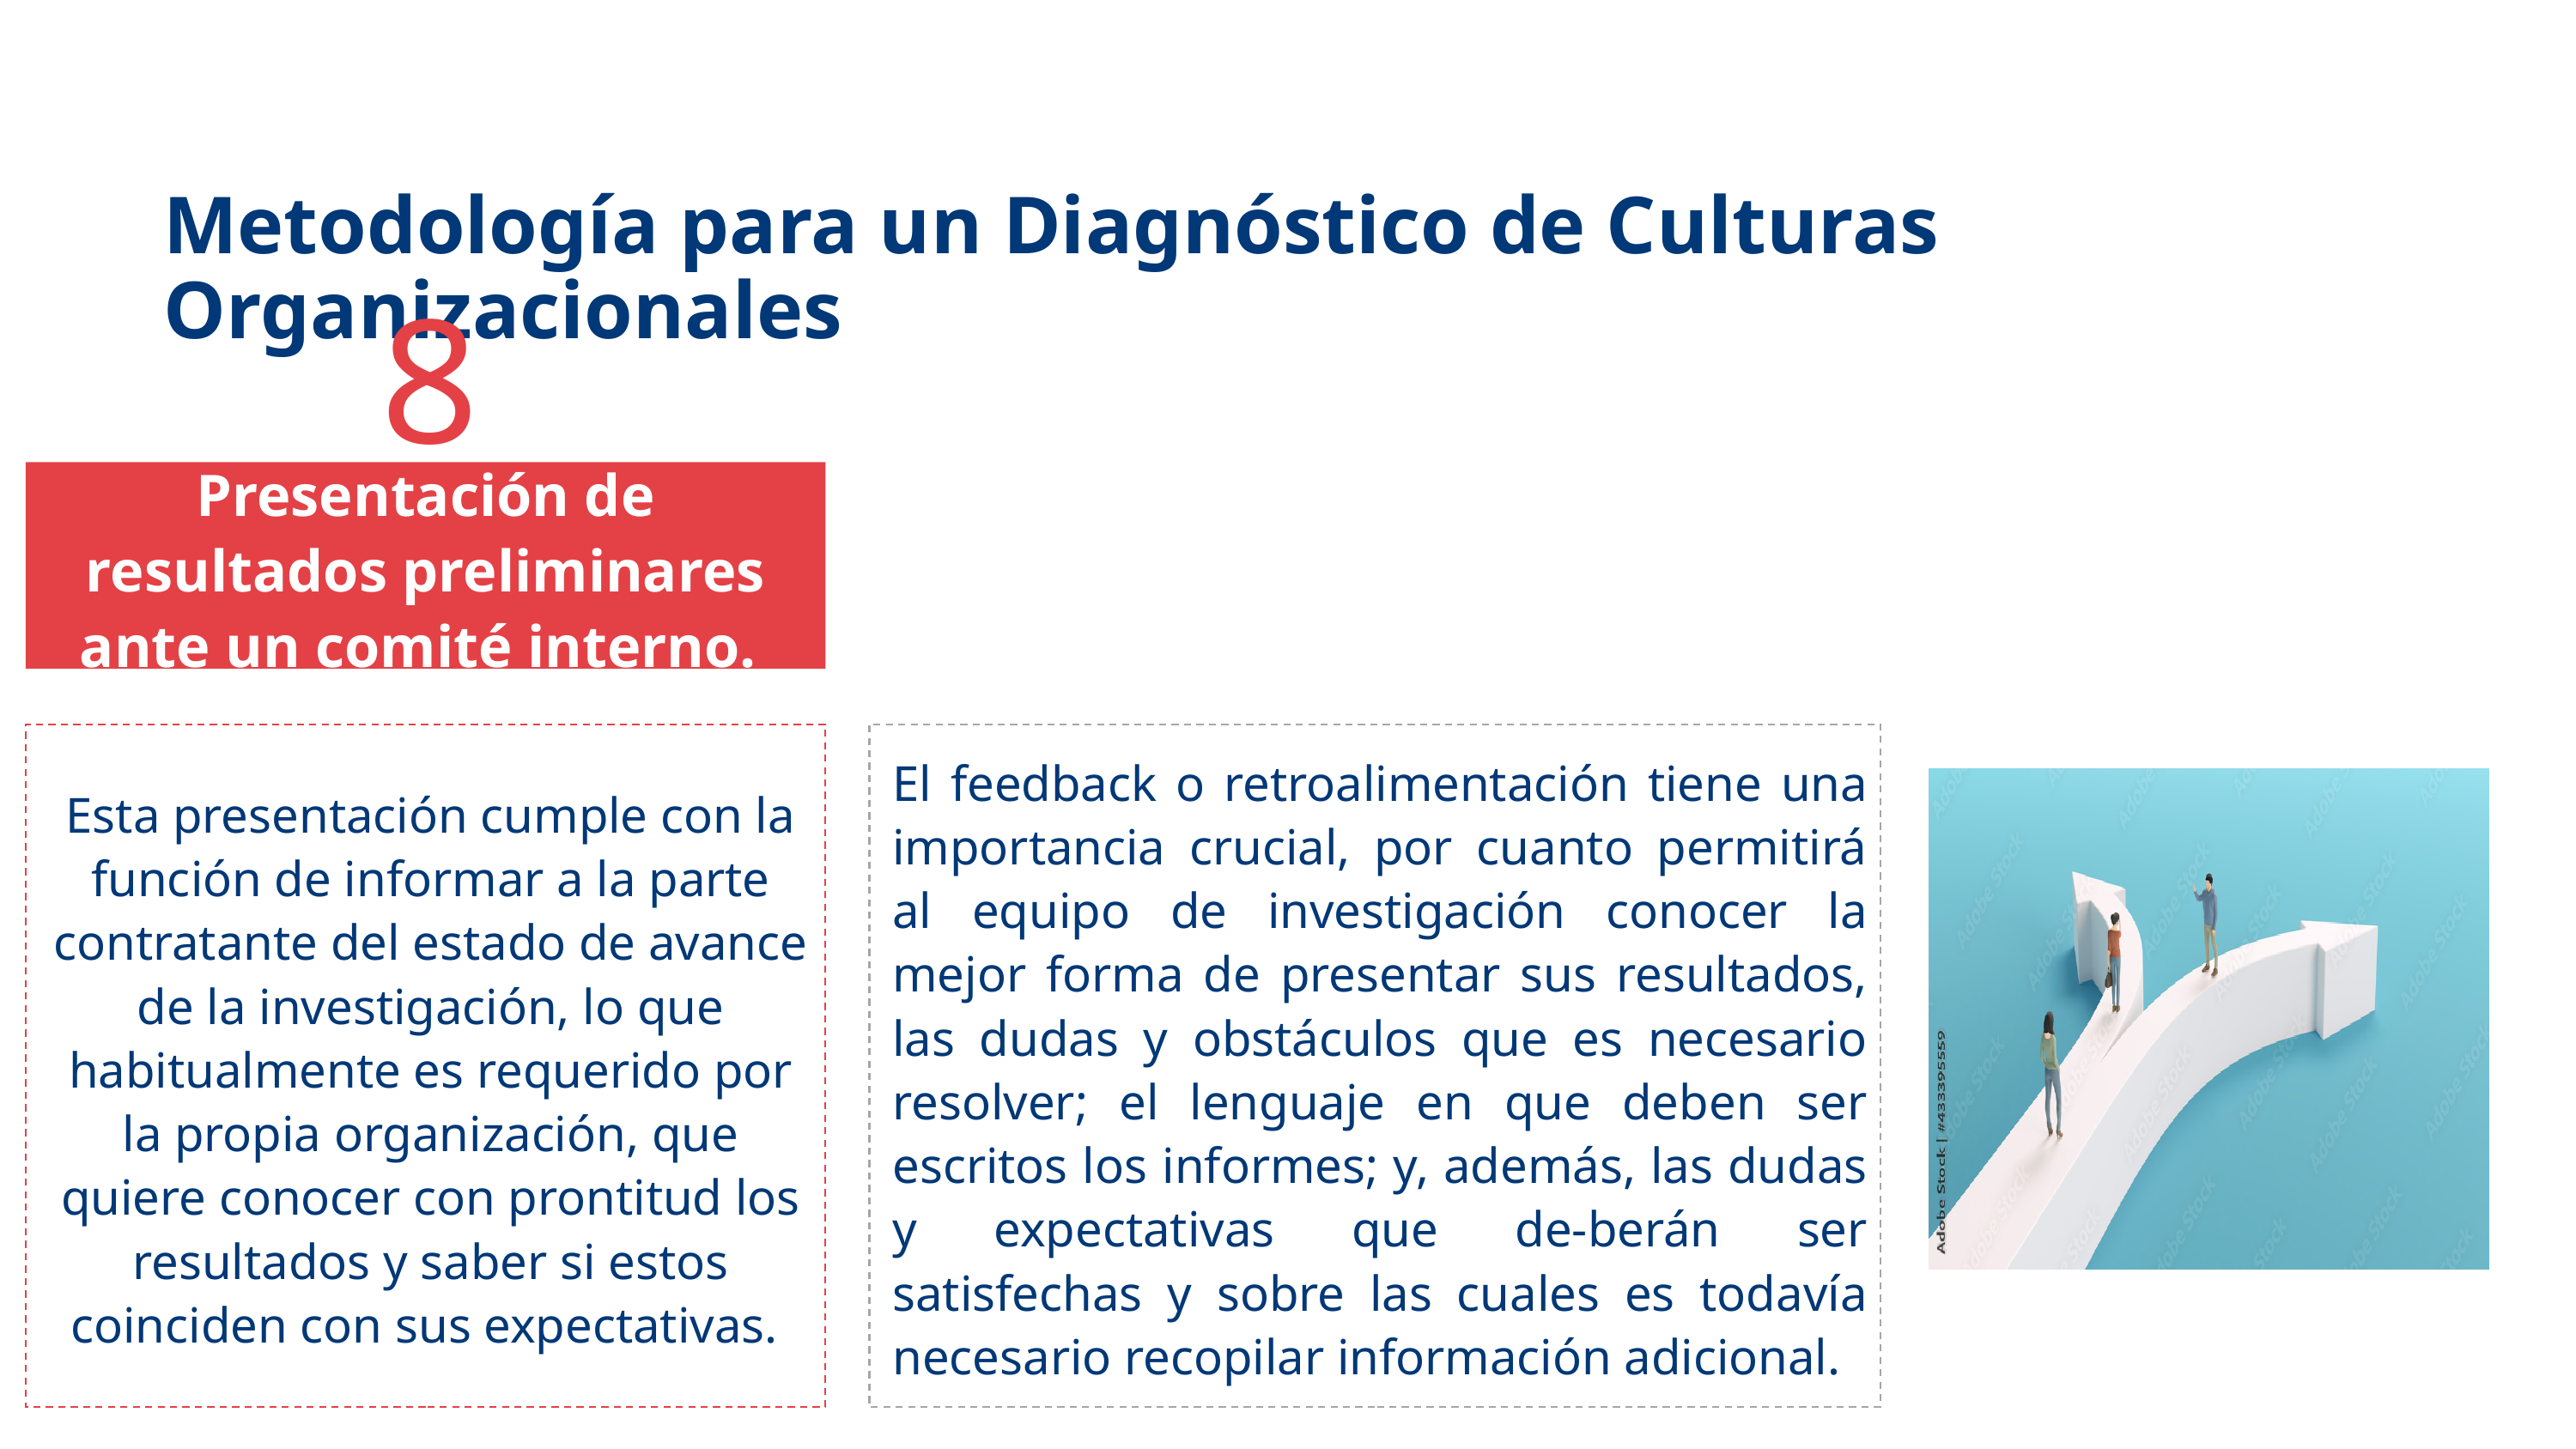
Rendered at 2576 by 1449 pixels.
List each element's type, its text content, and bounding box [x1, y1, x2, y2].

text_box Esta presentación cumple con la función de informar a la parte contratante del estado de avance de la investigación, lo que habitualmente es requerido por la propia organización, que quiere conocer con prontitud los resultados y saber si estos coinciden con sus expectativas. [25, 724, 826, 1408]
text_box 8 [368, 264, 483, 462]
text_box Presentación de resultados preliminares ante un comité interno. [25, 462, 826, 669]
title Metodología para un Diagnóstico de Culturas Organizacionales [150, 179, 2426, 278]
picture [1929, 768, 2489, 1270]
text_box El feedback o retroalimentación tiene una importancia crucial, por cuanto permitirá al equipo de investigación conocer la mejor forma de presentar sus resultados, las dudas y obstáculos que es necesario resolver; el lenguaje en que deben ser escritos los informes; y, además, las dudas y expectativas que de-berán ser satisfechas y sobre las cuales es todavía necesario recopilar información adicional. [869, 724, 1880, 1408]
